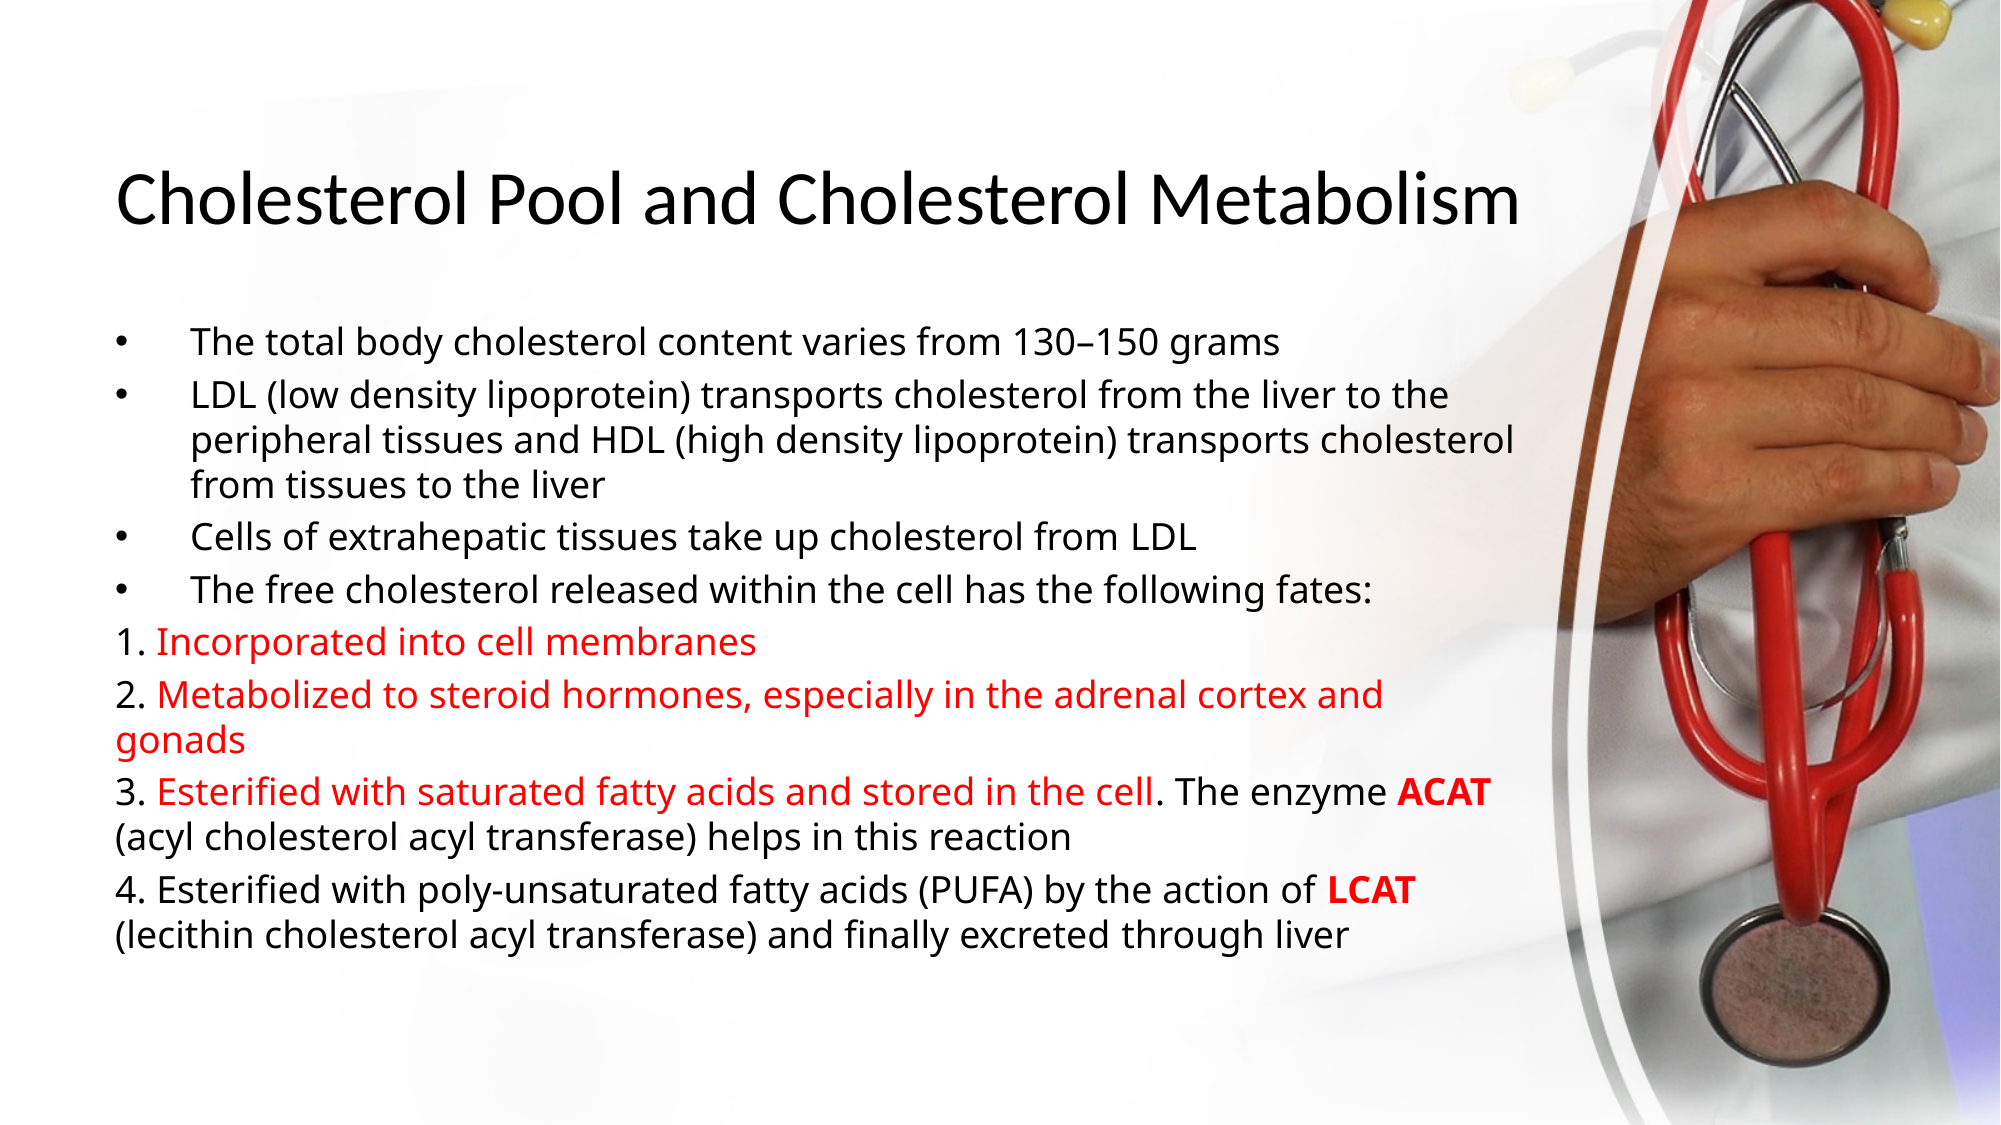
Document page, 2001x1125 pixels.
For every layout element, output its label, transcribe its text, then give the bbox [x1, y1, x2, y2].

title Cholesterol Pool and Cholesterol Metabolism [99, 110, 1540, 278]
picture [0, 0, 2001, 1125]
list The total body cholesterol content varies from 130–150 grams LDL (low density lipoprotein) transports cholesterol from the liver to the peripheral tissues and HDL (high density lipoprotein) transports cholesterol from tissues to the liver Cells of extrahepatic tissues take up cholesterol from LDL The free cholesterol released within the cell has the following fates: 1. Incorporated into cell membranes 2. Metabolized to steroid hormones, especially in the adrenal cortex and gonads 3. Esterified with saturated fatty acids and stored in the cell. The enzyme ACAT (acyl cholesterol acyl transferase) helps in this reaction 4. Esterified with poly-unsaturated fatty acids (PUFA) by the action of LCAT (lecithin cholesterol acyl transferase) and finally excreted through liver [100, 310, 1537, 1043]
